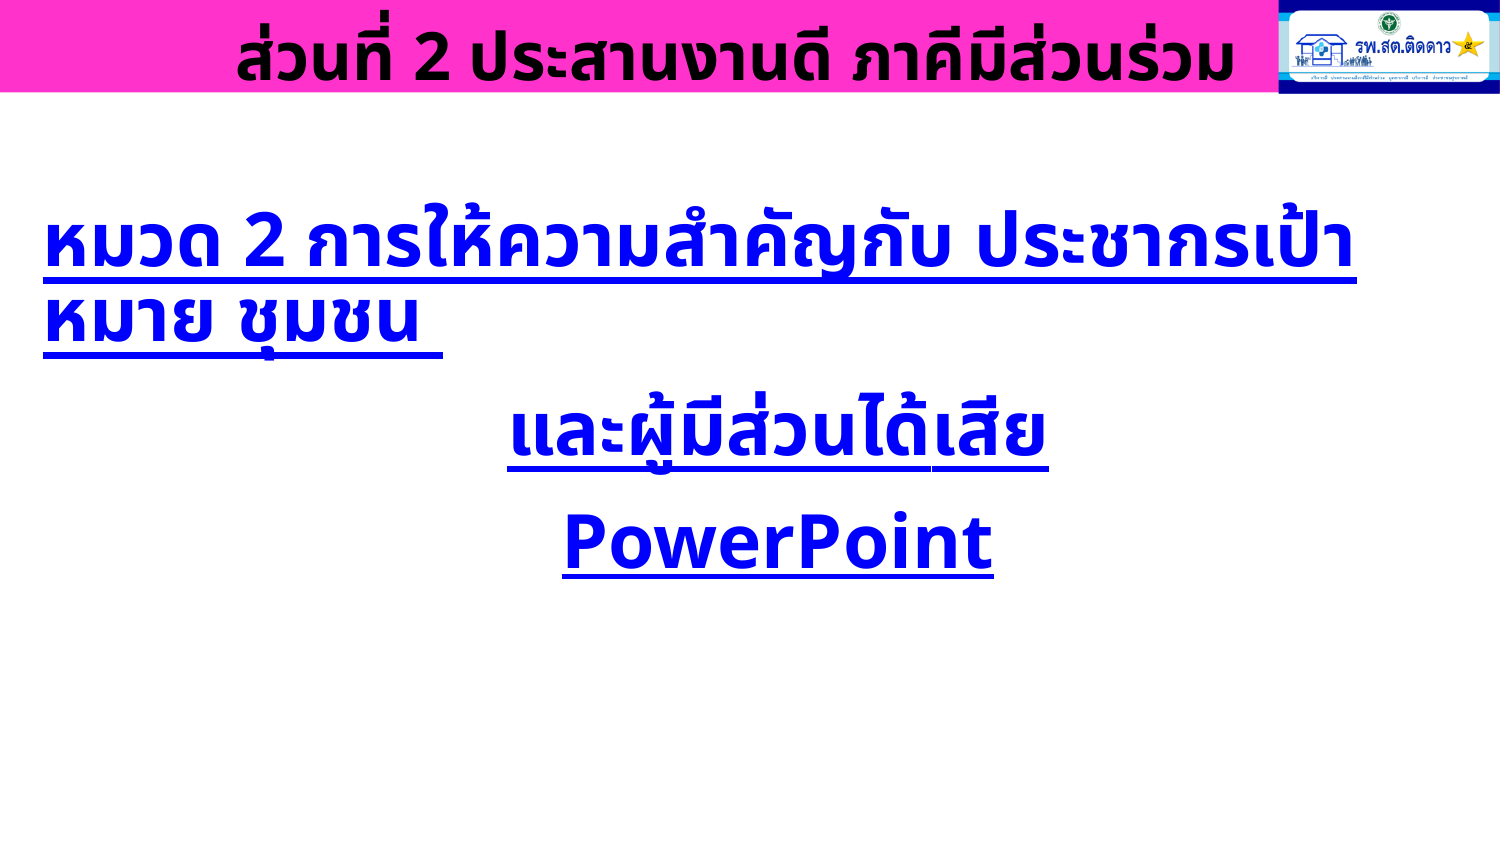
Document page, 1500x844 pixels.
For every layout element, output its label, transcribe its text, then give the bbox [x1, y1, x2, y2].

text_box [0, 0, 1276, 93]
text_box ส่วนที่ 2 ประสานงานดี ภาคีมีส่วนร่วม [195, 7, 1275, 99]
text_box หมวด 2 การให้ความสำคัญกับ ประชากรเป้าหมาย ชุมชน และผู้มีส่วนได้เสีย PowerPoint [31, 186, 1469, 527]
picture [1278, 0, 1500, 94]
